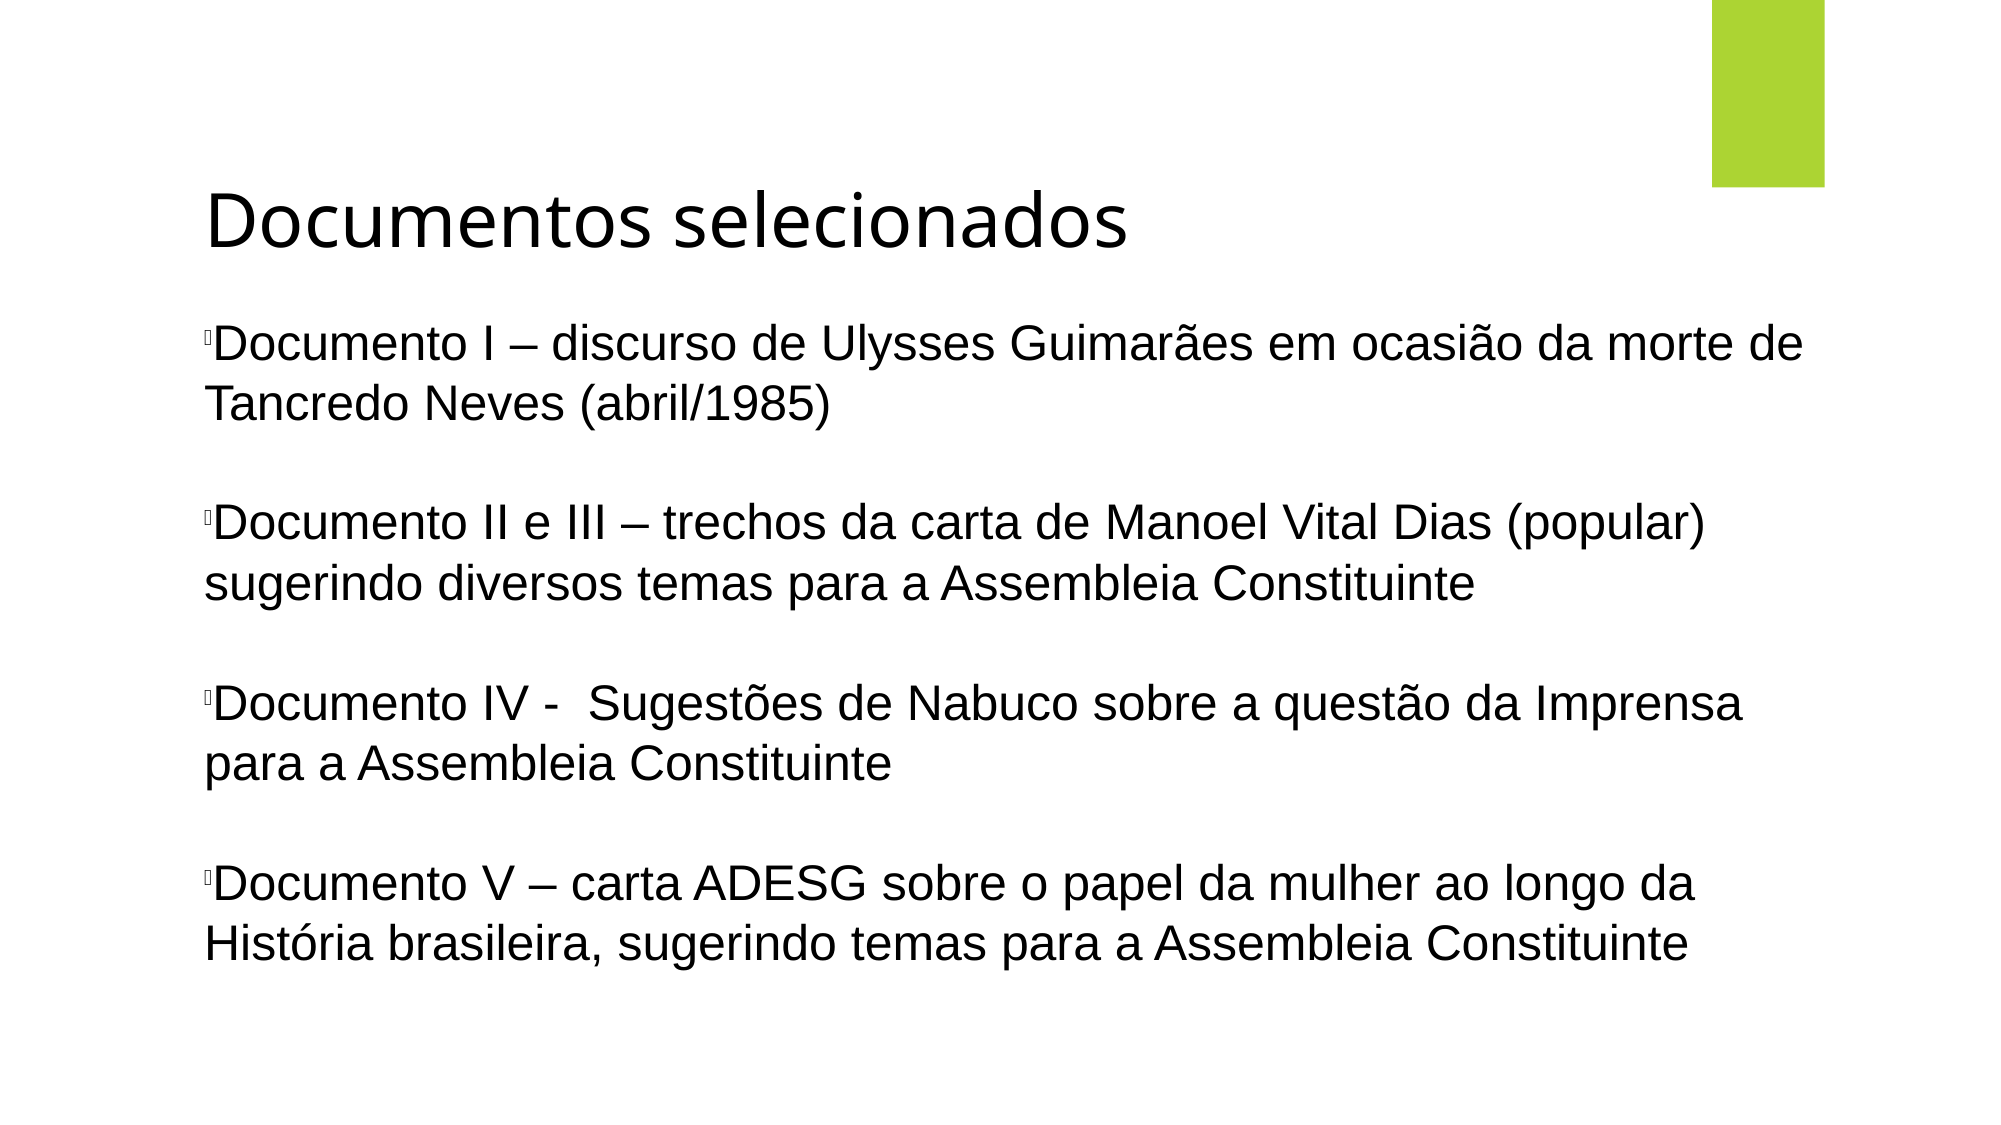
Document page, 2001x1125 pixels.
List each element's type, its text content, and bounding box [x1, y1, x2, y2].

text_box Documento I – discurso de Ulysses Guimarães em ocasião da morte de Tancredo Neves (abril/1985) Documento II e III – trechos da carta de Manoel Vital Dias (popular) sugerindo diversos temas para a Assembleia Constituinte Documento IV - Sugestões de Nabuco sobre a questão da Imprensa para a Assembleia Constituinte Documento V – carta ADESG sobre o papel da mulher ao longo da História brasileira, sugerindo temas para a Assembleia Constituinte [189, 302, 1839, 988]
text_box Documentos selecionados [189, 159, 1627, 276]
